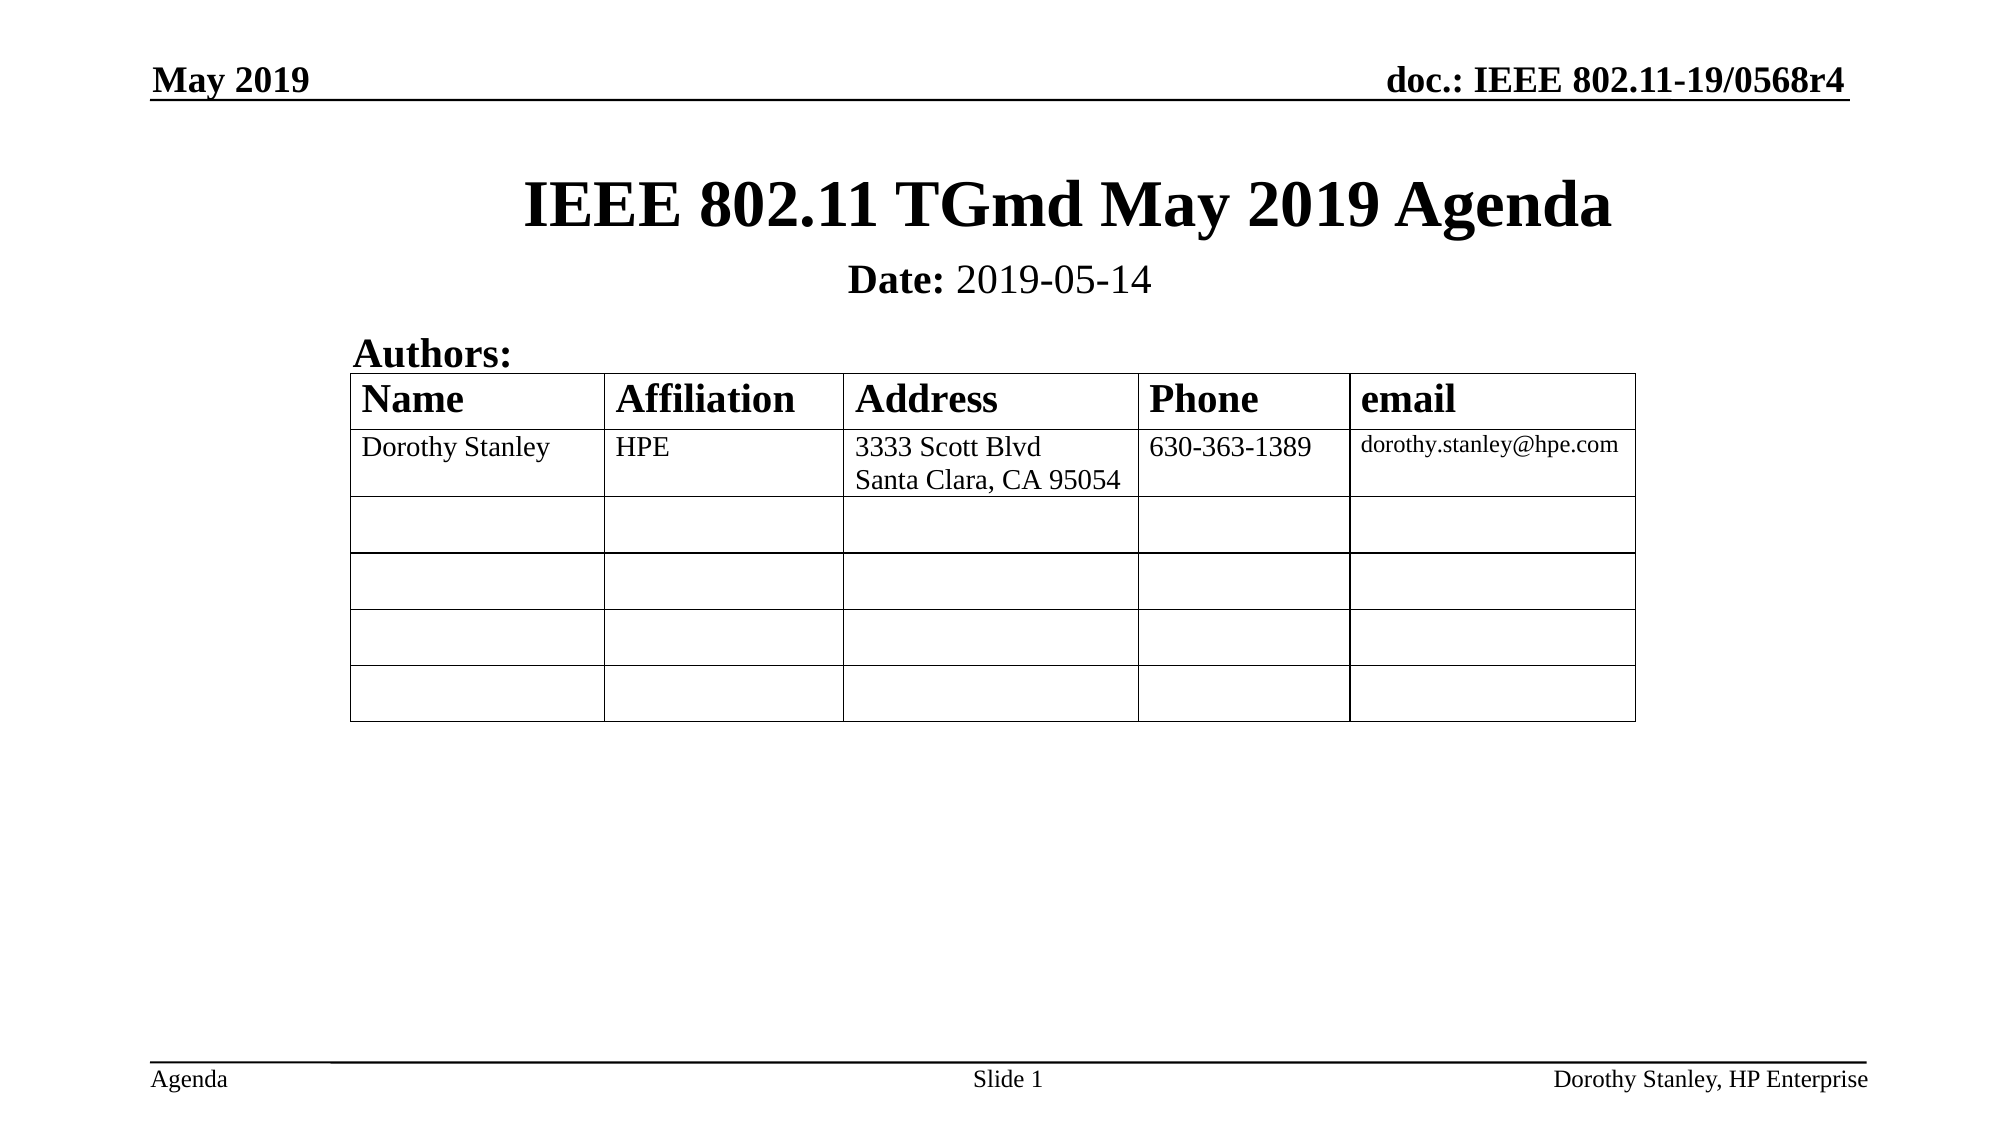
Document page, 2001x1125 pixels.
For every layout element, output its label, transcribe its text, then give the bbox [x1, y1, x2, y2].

list Date: 2019-05-14 [362, 249, 1638, 313]
title IEEE 802.11 TGmd May 2019 Agenda [362, 112, 1775, 288]
text_box Authors: [337, 318, 575, 371]
slide_number Slide 1 [972, 1062, 1044, 1093]
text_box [335, 372, 1665, 784]
footer Dorothy Stanley, HP Enterprise [1549, 1062, 1869, 1093]
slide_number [152, 54, 567, 100]
